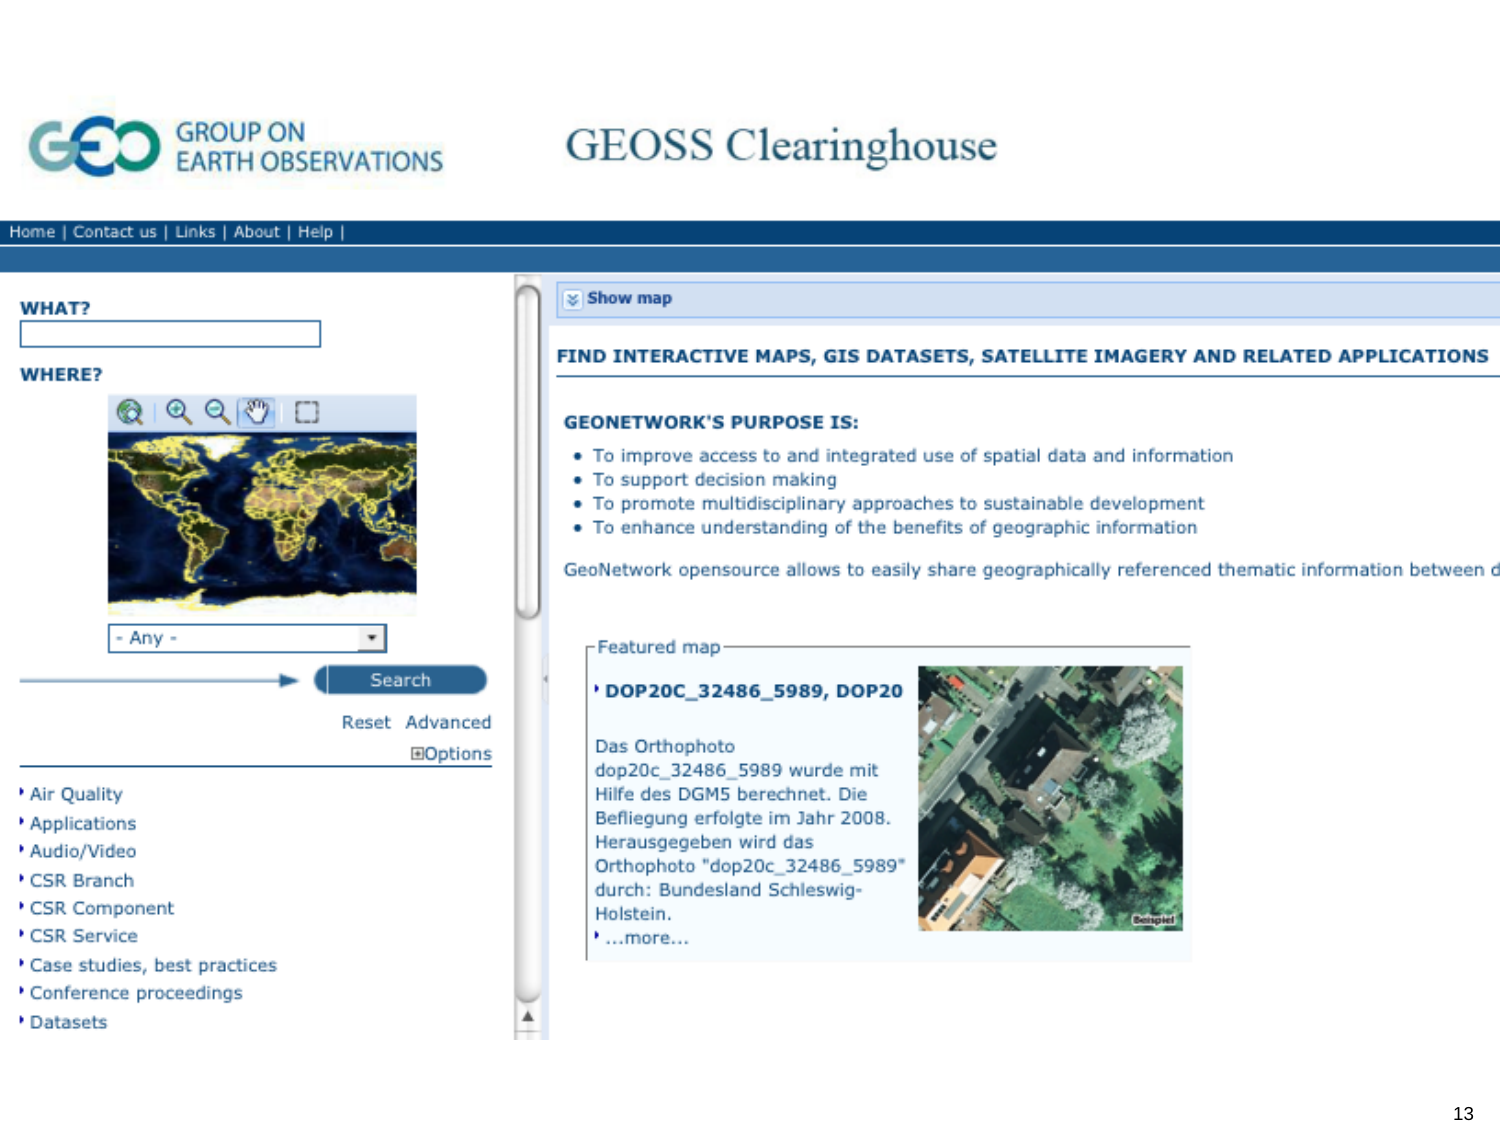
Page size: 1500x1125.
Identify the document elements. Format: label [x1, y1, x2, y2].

picture [0, 74, 1500, 1040]
